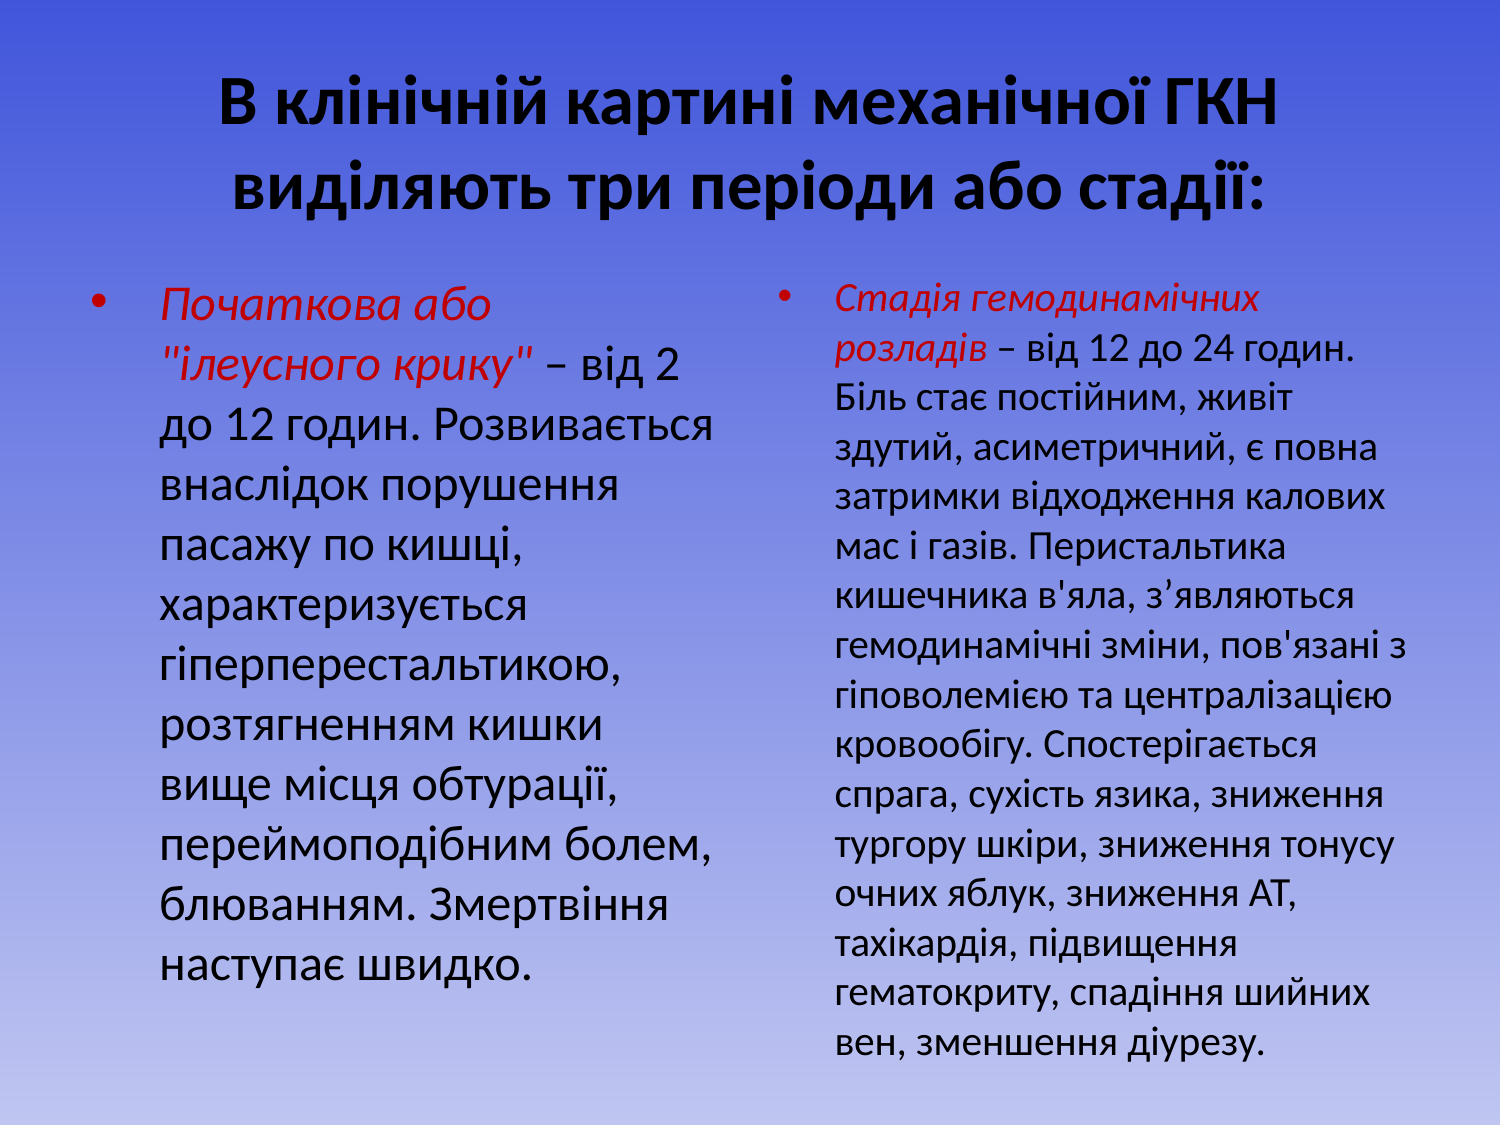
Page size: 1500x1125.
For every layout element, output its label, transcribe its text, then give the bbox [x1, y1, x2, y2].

list Стадія гемодинамічних розладів – від 12 до 24 годин. Біль стає постійним, живіт здутий, асиметричний, є повна затримки відходження калових мас і газів. Перистальтика кишечника в'яла, з’являються гемодинамічні зміни, пов'язані з гіповолемією та централізацією кровообігу. Спостерігається спрага, сухість язика, зниження тургору шкіри, зниження тонусу очних яблук, зниження АТ, тахікардія, підвищення гематокриту, спадіння шийних вен, зменшення діурезу. [762, 262, 1425, 1125]
title В клінічній картині механічної ГКН виділяють три періоди або стадії: [75, 45, 1425, 233]
list Початкова або "ілеусного крику" – від 2 до 12 годин. Розвивається внаслідок порушення пасажу по кишці, характеризується гіперперестальтикою, розтягненням кишки вище місця обтурації, переймоподібним болем, блюванням. Змертвіння наступає швидко. [75, 262, 738, 1005]
